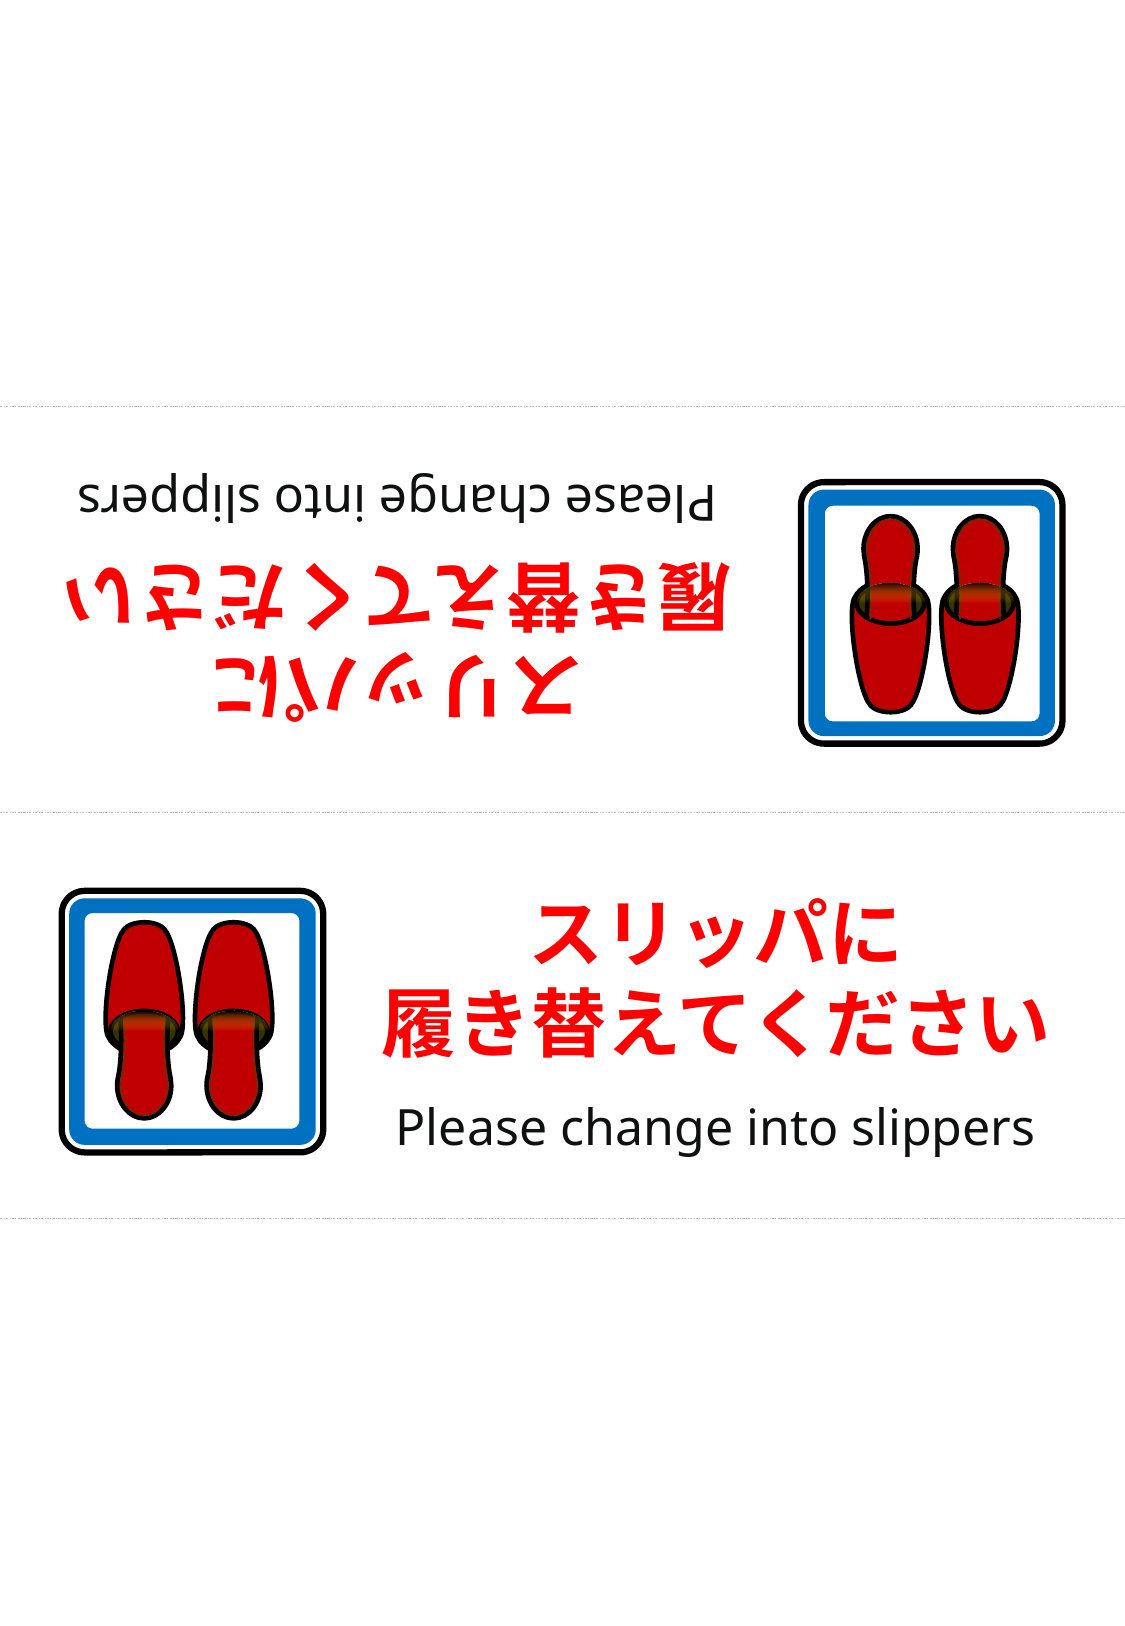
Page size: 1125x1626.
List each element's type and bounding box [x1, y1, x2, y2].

text_box [61, 890, 324, 1153]
text_box [40, 466, 753, 743]
text_box [800, 482, 1063, 744]
text_box [359, 879, 1072, 1165]
